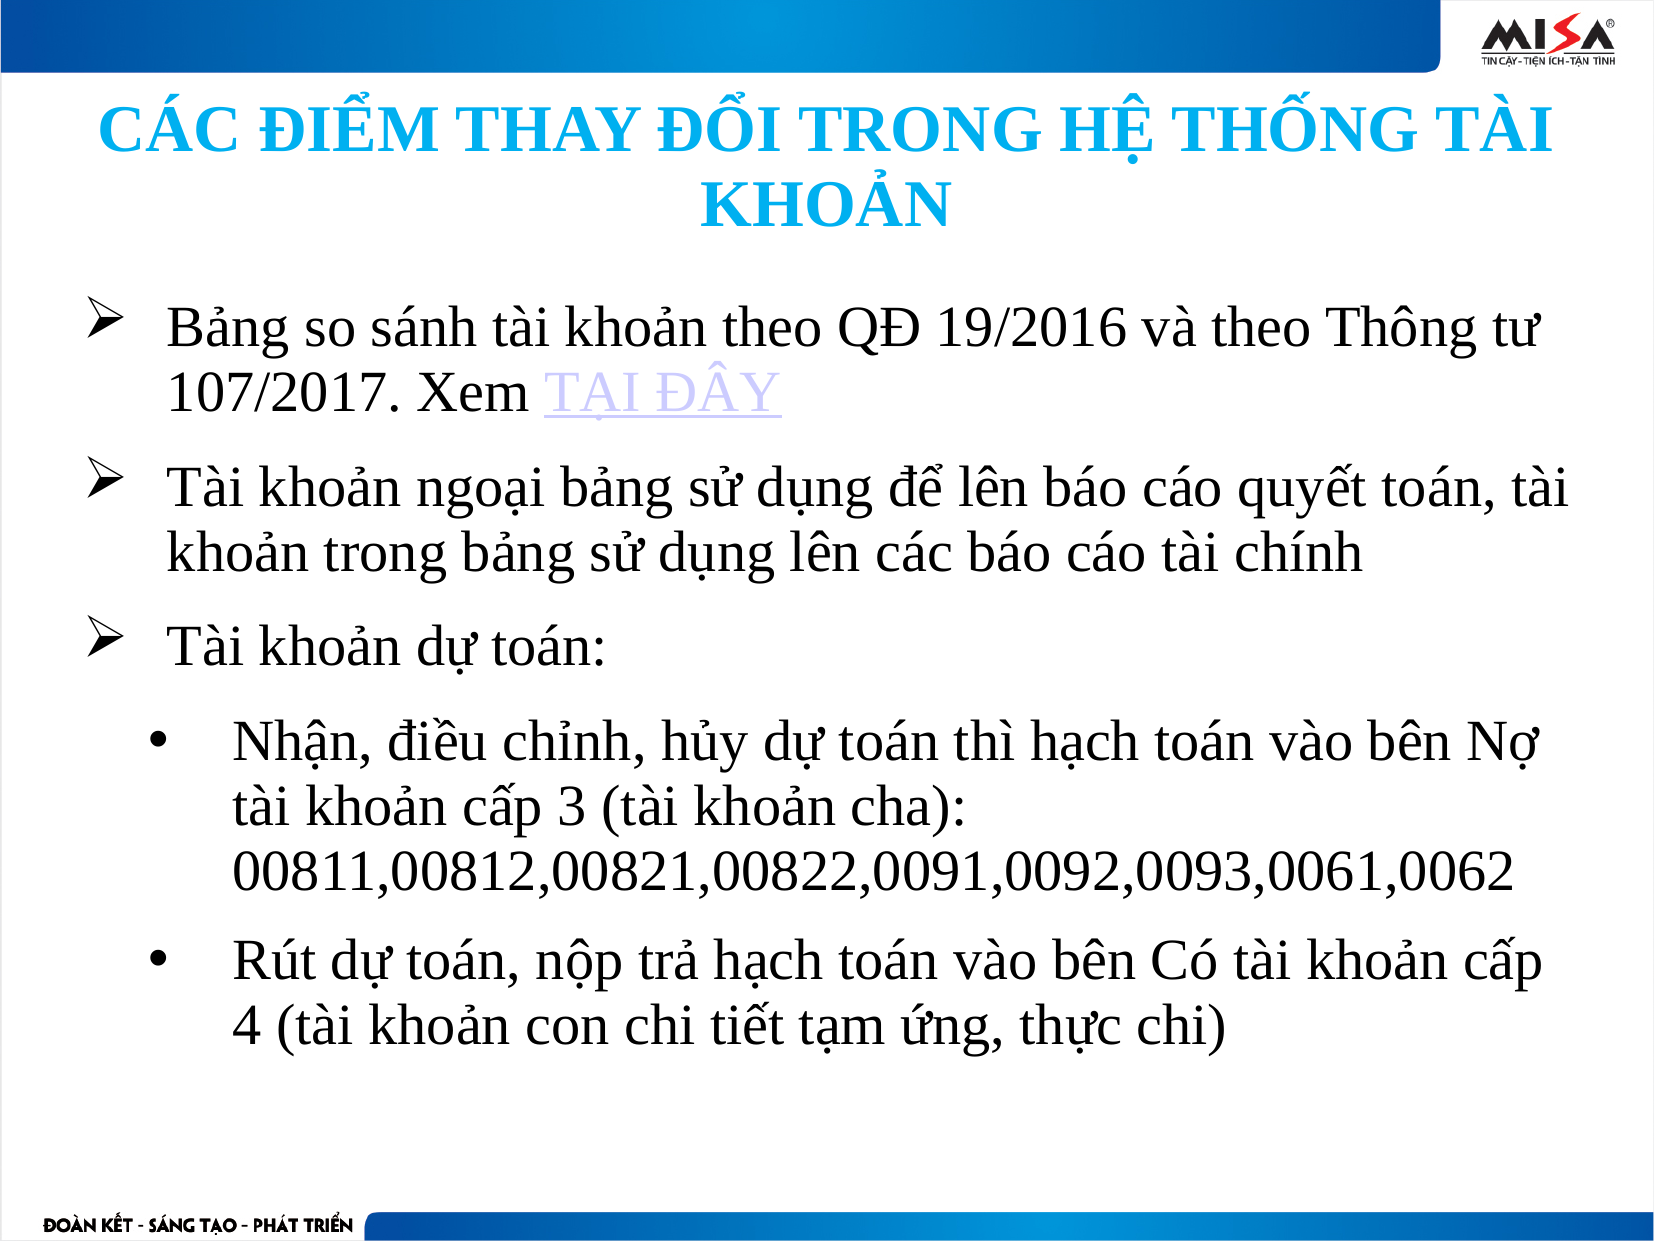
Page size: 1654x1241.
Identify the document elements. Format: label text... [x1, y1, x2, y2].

title CÁC ĐIỂM THAY ĐỔI TRONG HỆ THỐNG TÀI KHOẢN [82, 63, 1571, 271]
list Bảng so sánh tài khoản theo QĐ 19/2016 và theo Thông tư 107/2017. Xem TẠI ĐÂY Tài khoản ngoại bảng sử dụng để lên báo cáo quyết toán, tài khoản trong bảng sử dụng lên các báo cáo tài chính Tài khoản dự toán: Nhận, điều chỉnh, hủy dự toán thì hạch toán vào bên Nợ tài khoản cấp 3 (tài khoản cha): 00811,00812,00821,00822,0091,0092,0093,0061,0062 Rút dự toán, nộp trả hạch toán vào bên Có tài khoản cấp 4 (tài khoản con chi tiết tạm ứng, thực chi) [82, 289, 1571, 1071]
picture [0, 0, 1654, 1241]
